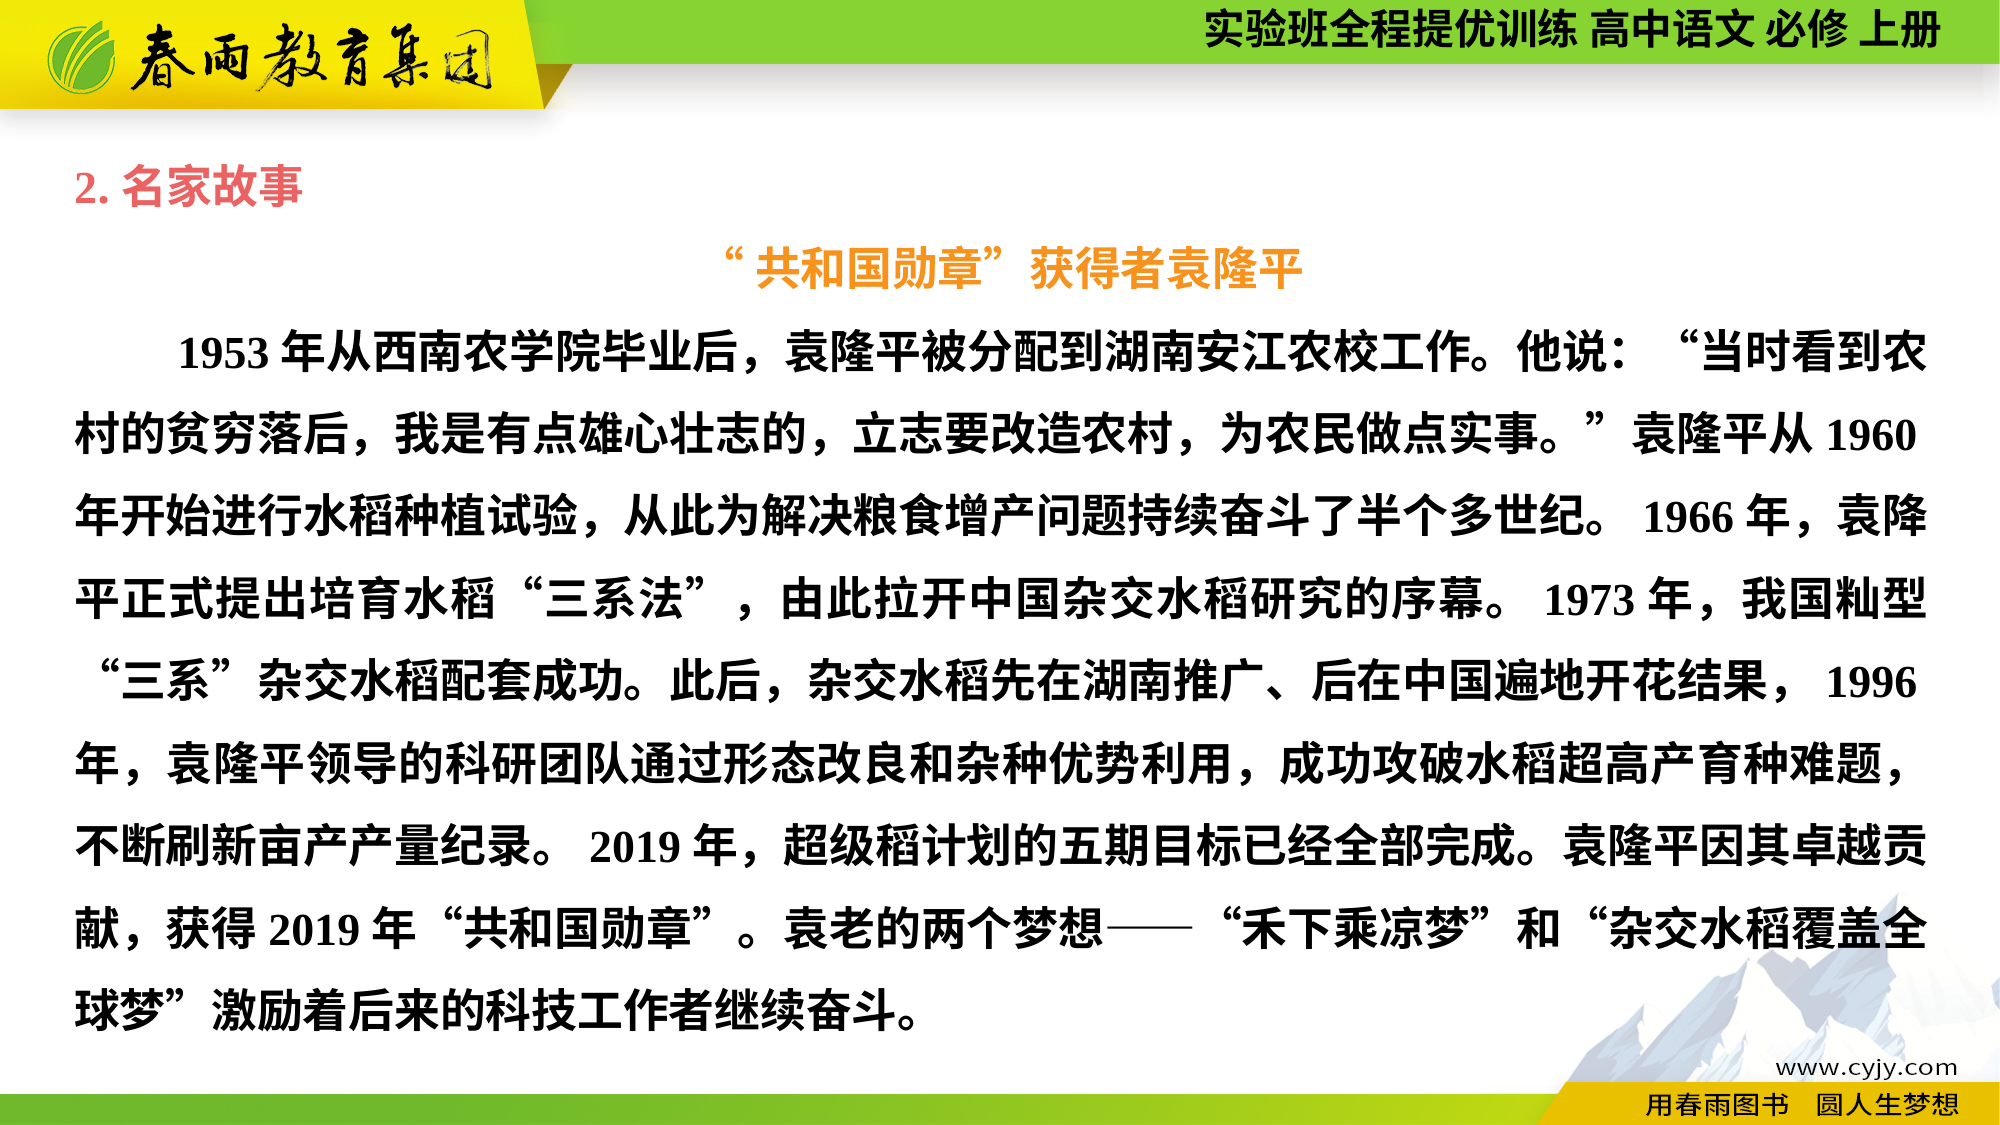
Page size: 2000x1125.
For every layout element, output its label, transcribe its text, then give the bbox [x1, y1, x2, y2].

list 2.名家故事 “共和国勋章”获得者袁隆平 1953年从西南农学院毕业后，袁隆平被分配到湖南安江农校工作。他说：“当时看到农村的贫穷落后，我是有点雄心壮志的，立志要改造农村，为农民做点实事。”袁隆平从1960年开始进行水稻种植试验，从此为解决粮食增产问题持续奋斗了半个多世纪。1966年，袁降平正式提出培育水稻“三系法”，由此拉开中国杂交水稻研究的序幕。1973年，我国籼型“三系”杂交水稻配套成功。此后，杂交水稻先在湖南推广、后在中国遍地开花结果，1996年，袁隆平领导的科研团队通过形态改良和杂种优势利用，成功攻破水稻超高产育种难题，不断刷新亩产产量纪录。2019年，超级稻计划的五期目标已经全部完成。袁隆平因其卓越贡献，获得2019年“共和国勋章”。袁老的两个梦想——“禾下乘凉梦”和“杂交水稻覆盖全球梦”激励着后来的科技工作者继续奋斗。 [59, 122, 1944, 1054]
picture [0, 0, 2000, 1125]
